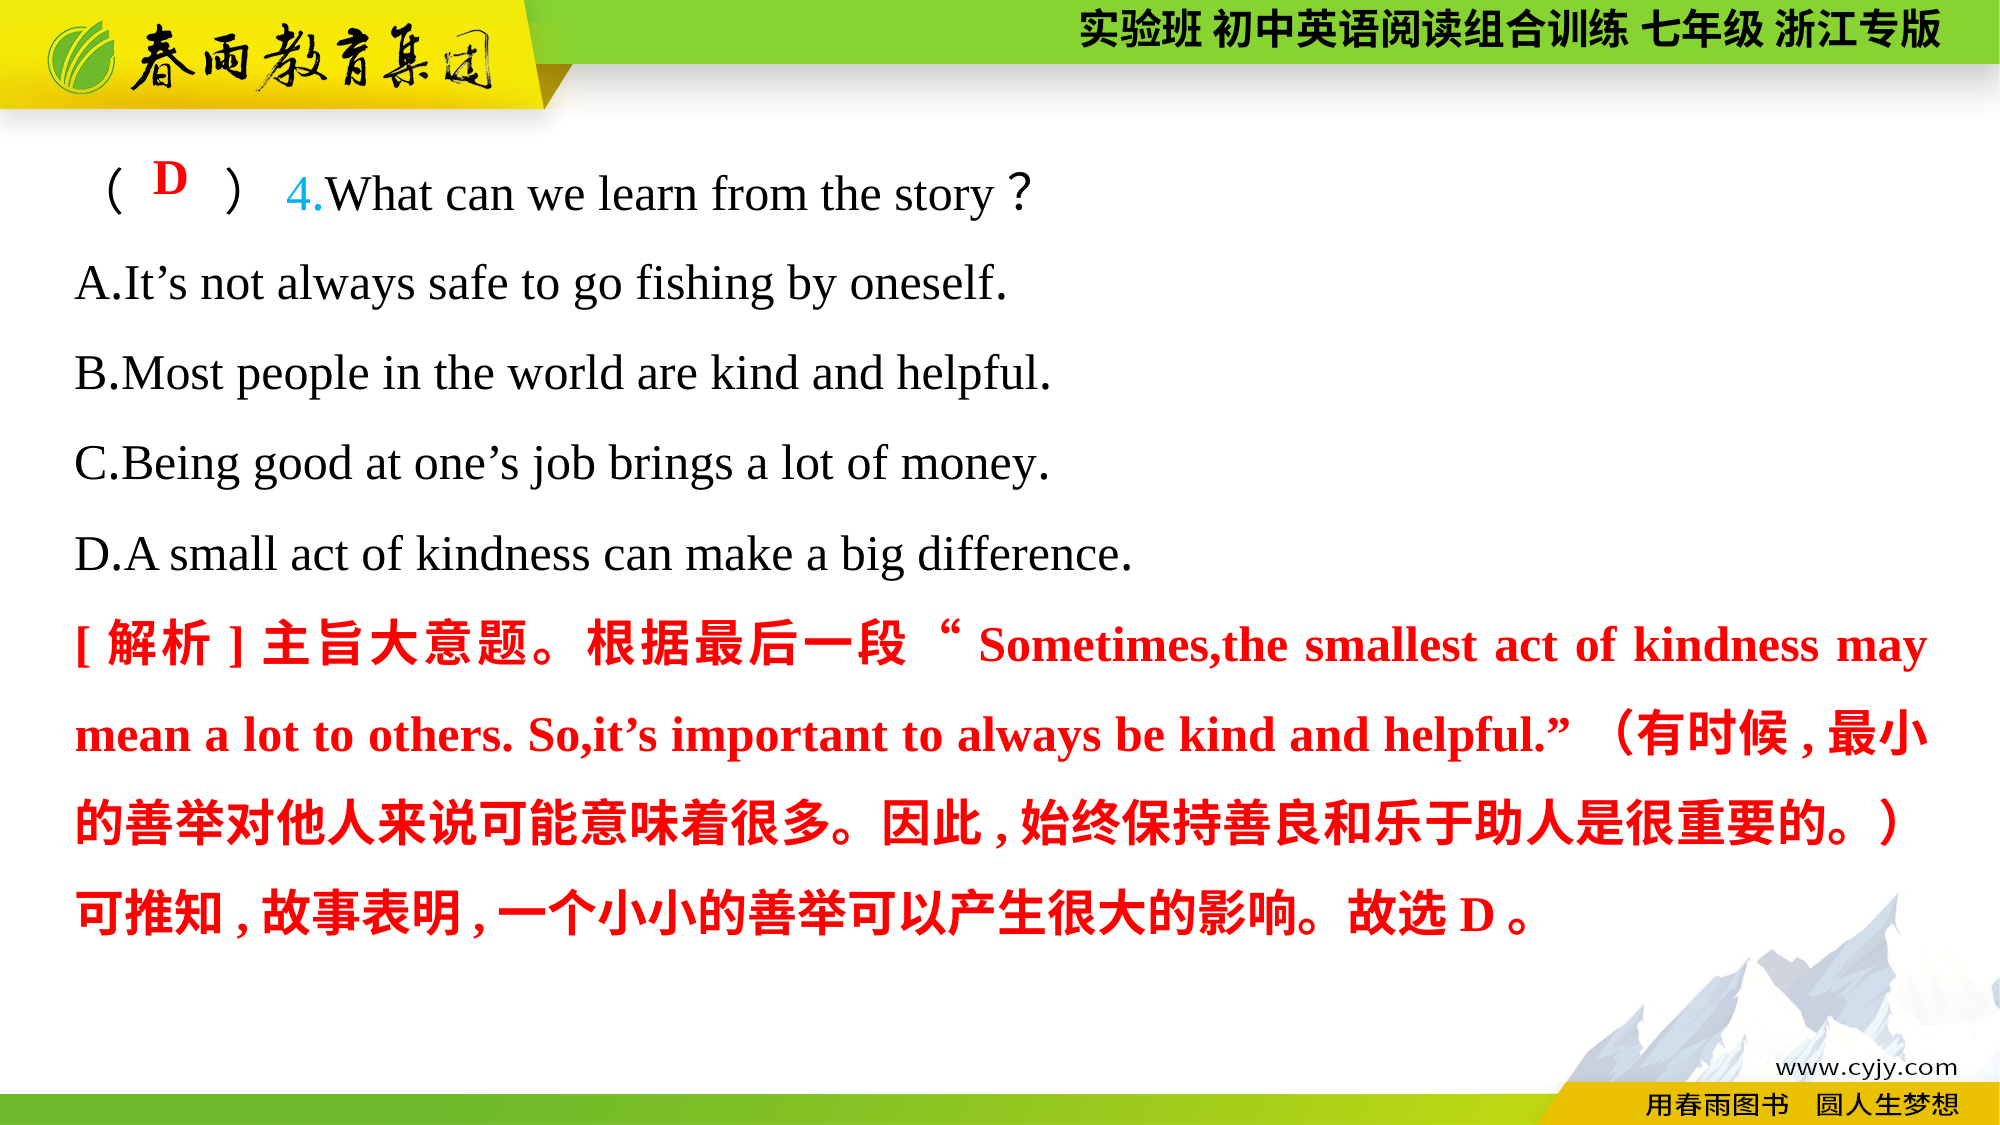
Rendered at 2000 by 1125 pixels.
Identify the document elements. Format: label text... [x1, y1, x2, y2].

text_box D [138, 137, 204, 212]
text_box [解析]主旨大意题。根据最后一段“Sometimes,the smallest act of kindness may mean a lot to others. So,it’s important to always be kind and helpful.”（有时候,最小的善举对他人来说可能意味着很多。因此,始终保持善良和乐于助人是很重要的。）可推知,故事表明,一个小小的善举可以产生很大的影响。故选D。 [59, 574, 1944, 949]
list （ ）4.What can we learn from the story？ A.It’s not always safe to go fishing by oneself. B.Most people in the world are kind and helpful. C.Being good at one’s job brings a lot of money. D.A small act of kindness can make a big difference. [59, 122, 1944, 574]
picture [0, 0, 2000, 1125]
